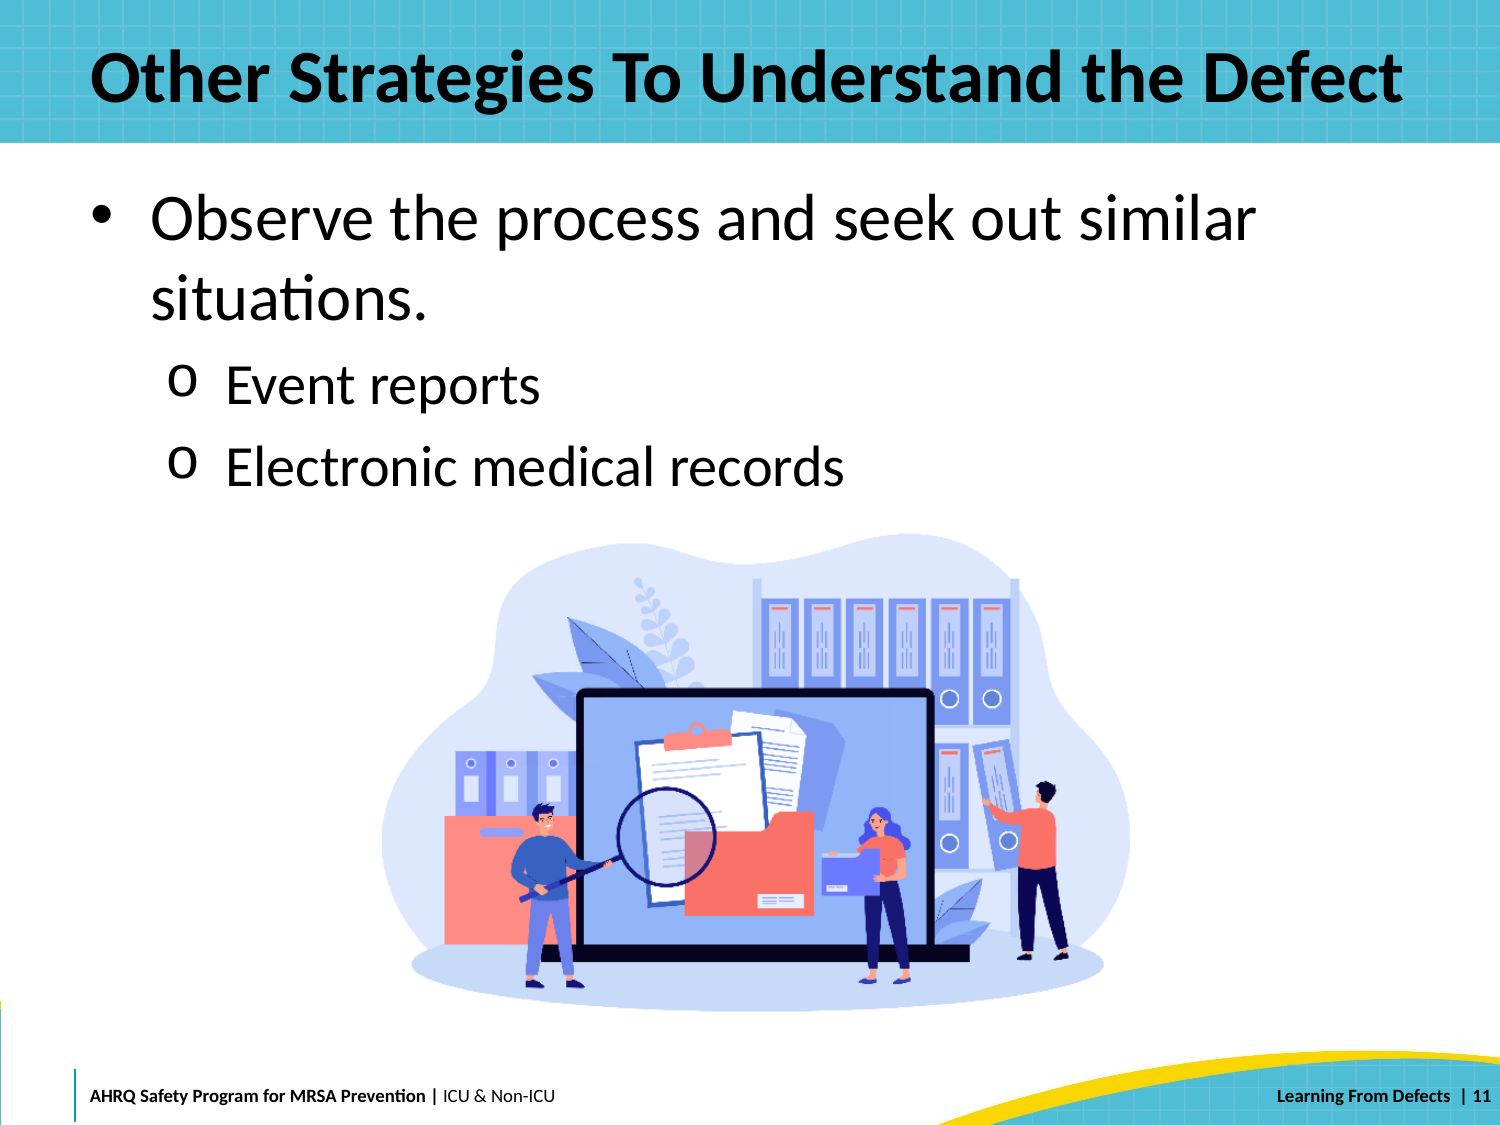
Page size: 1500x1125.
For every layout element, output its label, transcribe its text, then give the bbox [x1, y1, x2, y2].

slide_number | 11 [1455, 1065, 1500, 1125]
picture [0, 0, 1500, 1125]
list Observe the process and seek out similar situations. Event reports Electronic medical records [75, 166, 1425, 549]
title Other Strategies To Understand the Defect [75, 0, 1483, 150]
